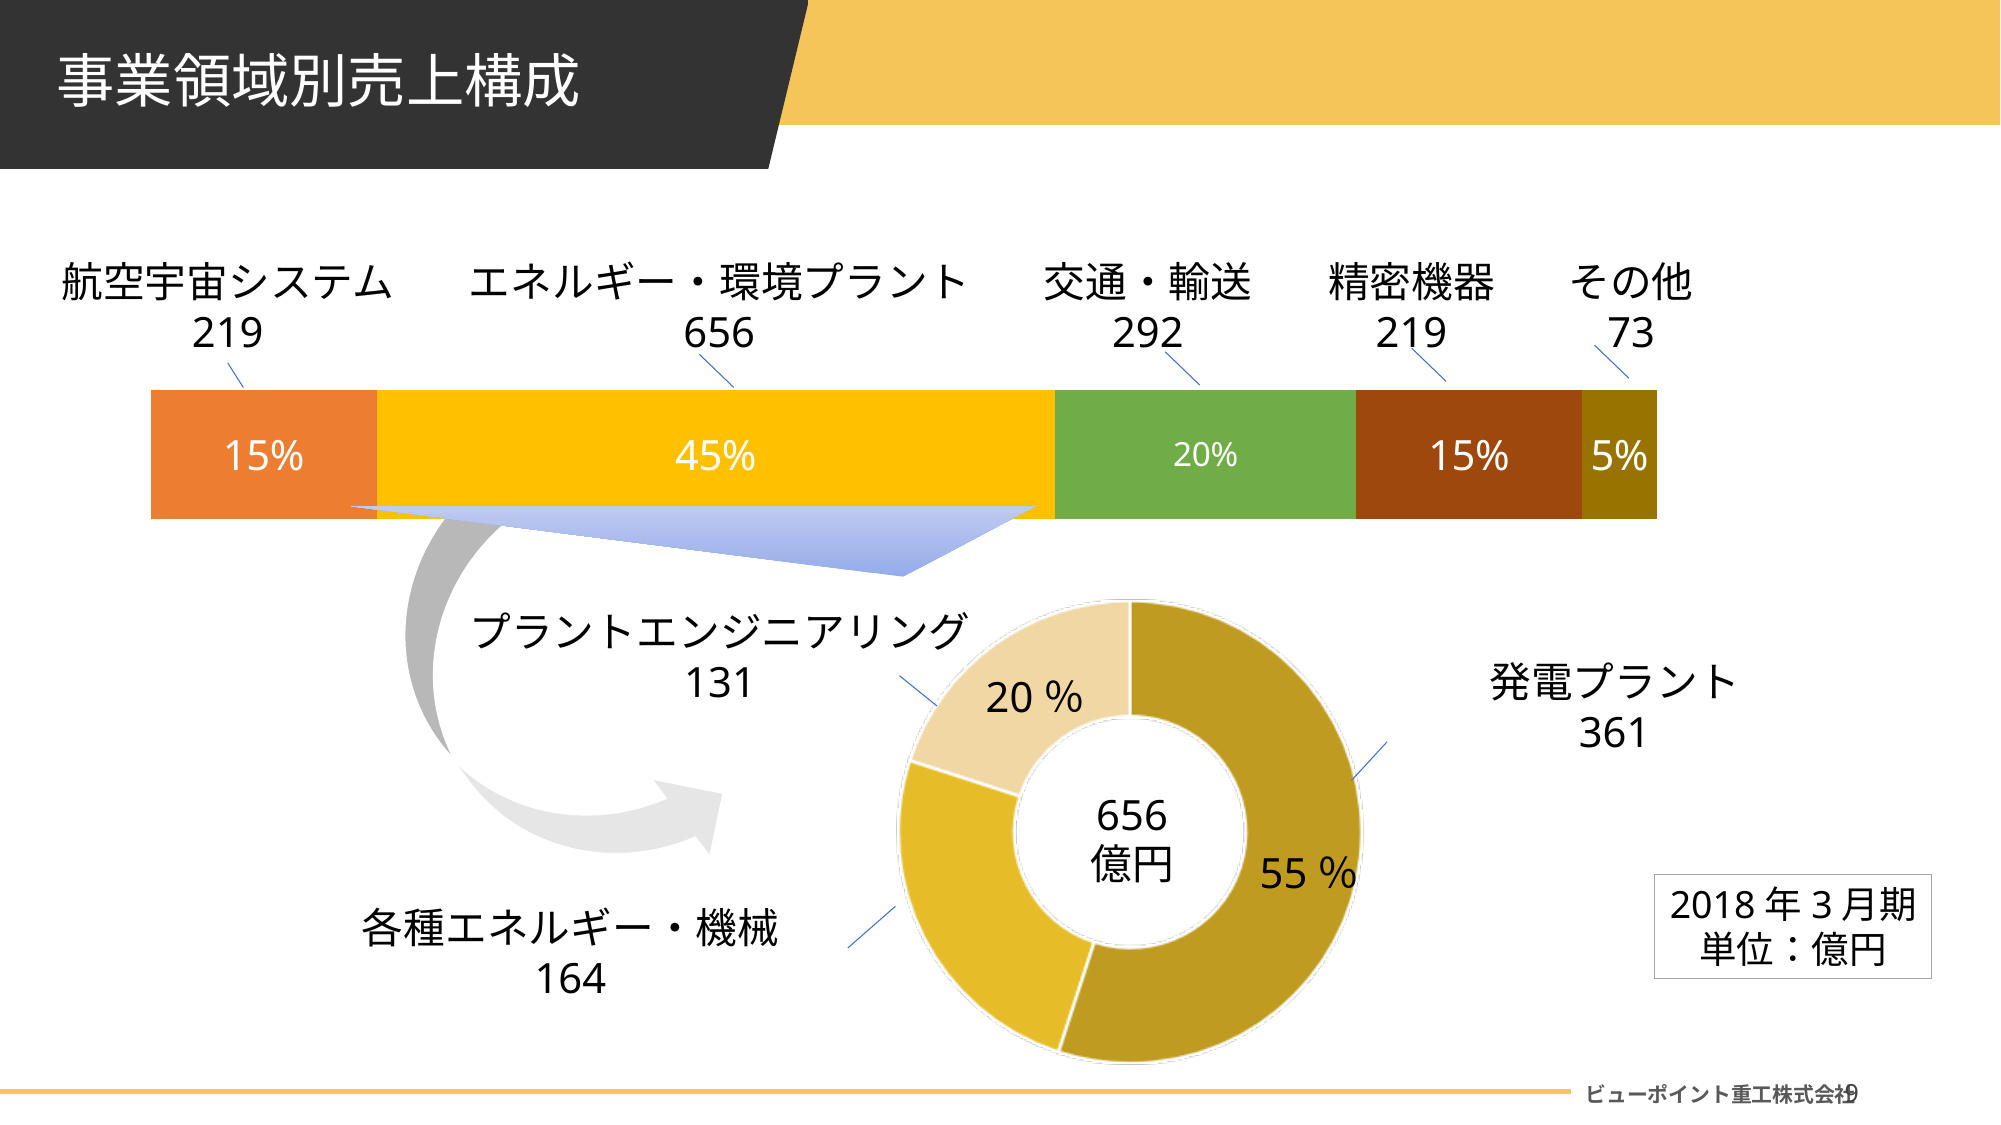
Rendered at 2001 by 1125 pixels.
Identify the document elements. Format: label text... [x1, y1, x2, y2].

title 事業領域別売上構成 [41, 43, 1096, 123]
text_box [403, 586, 725, 860]
text_box 2018年3月期 単位：億円 [1654, 874, 1932, 979]
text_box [847, 906, 896, 948]
text_box 航空宇宙システム 219 [31, 248, 424, 363]
text_box プラントエンジニアリング 131 [423, 598, 1017, 714]
text_box 各種エネルギー・機械 164 [289, 894, 852, 1010]
text_box 交通・輸送 292 [901, 248, 1165, 322]
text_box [899, 675, 937, 706]
text_box 発電プラント 361 [1419, 648, 1811, 764]
text_box 精密機器 219 [1165, 248, 1491, 322]
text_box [1594, 345, 1629, 379]
chart [112, 322, 1997, 586]
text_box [1165, 351, 1200, 385]
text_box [227, 364, 244, 388]
picture [752, 589, 1512, 1079]
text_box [699, 354, 734, 388]
text_box 55％ [1231, 839, 1388, 905]
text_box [1411, 348, 1446, 382]
text_box 20％ [957, 663, 1114, 729]
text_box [1351, 741, 1388, 781]
text_box エネルギー・環境プラント 656 [445, 248, 901, 322]
text_box その他 73 [1491, 248, 1771, 322]
text_box 656 億円 [1054, 780, 1210, 896]
